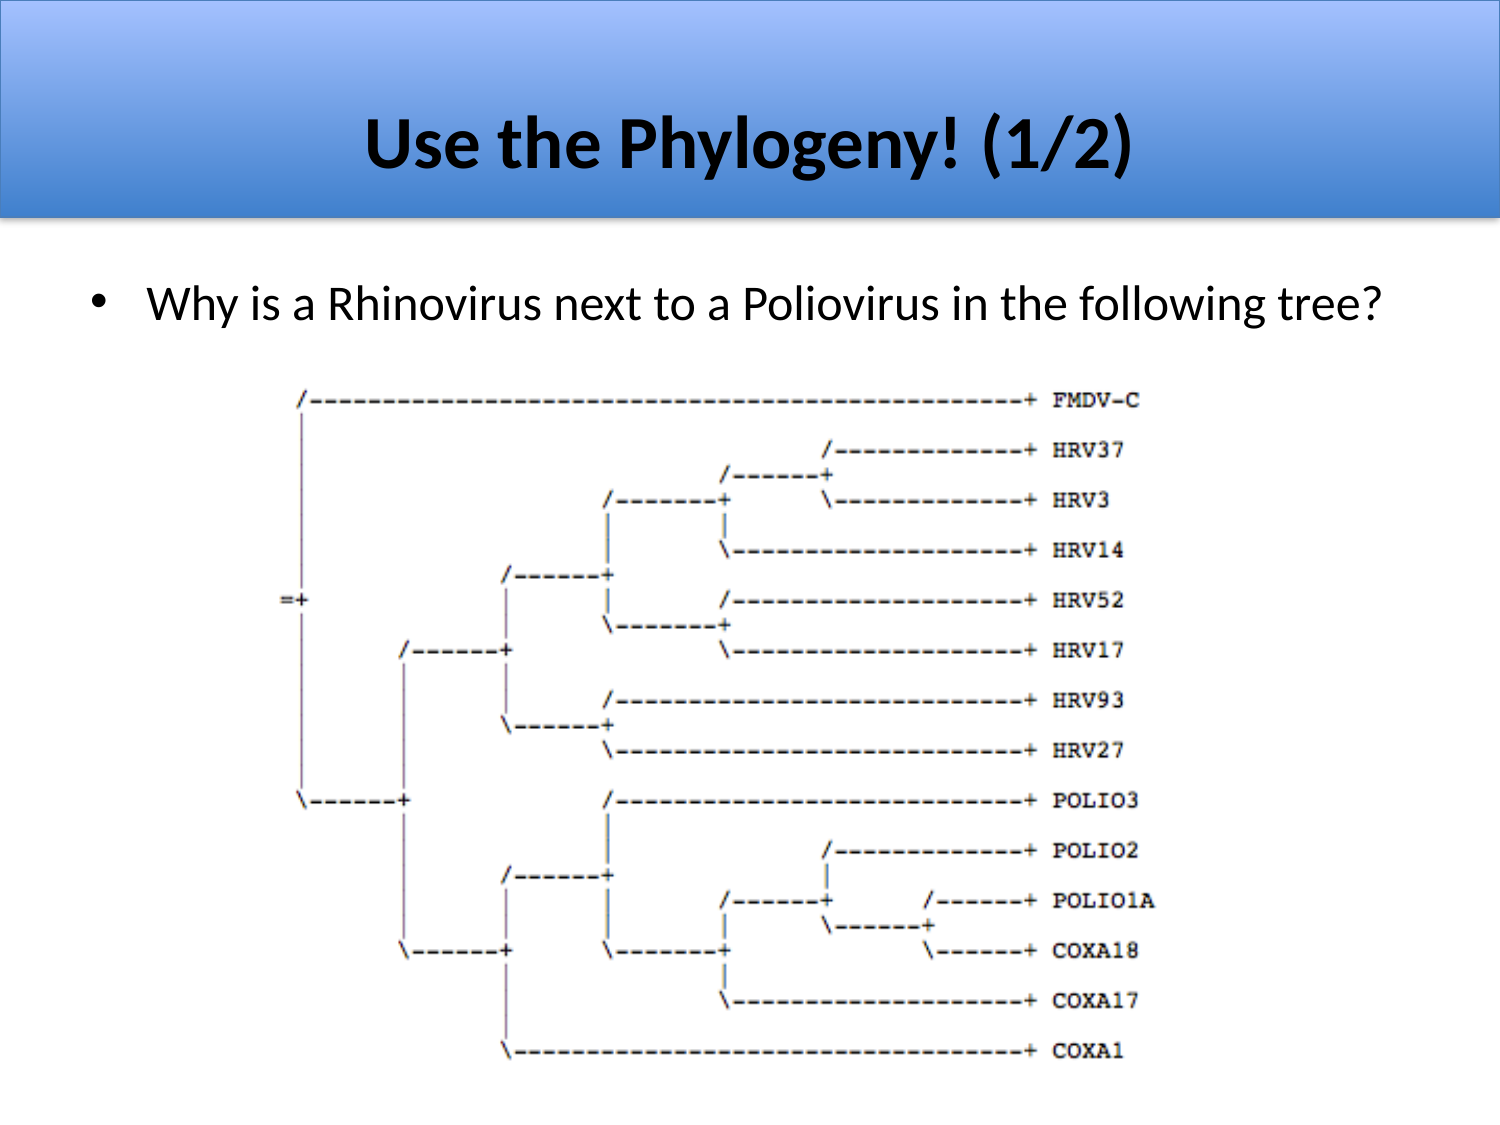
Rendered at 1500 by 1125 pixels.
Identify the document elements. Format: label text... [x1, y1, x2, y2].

title Use the Phylogeny! (1/2) [75, 45, 1425, 233]
list Why is a Rhinovirus next to a Poliovirus in the following tree? [75, 262, 1425, 365]
picture [251, 365, 1169, 1069]
